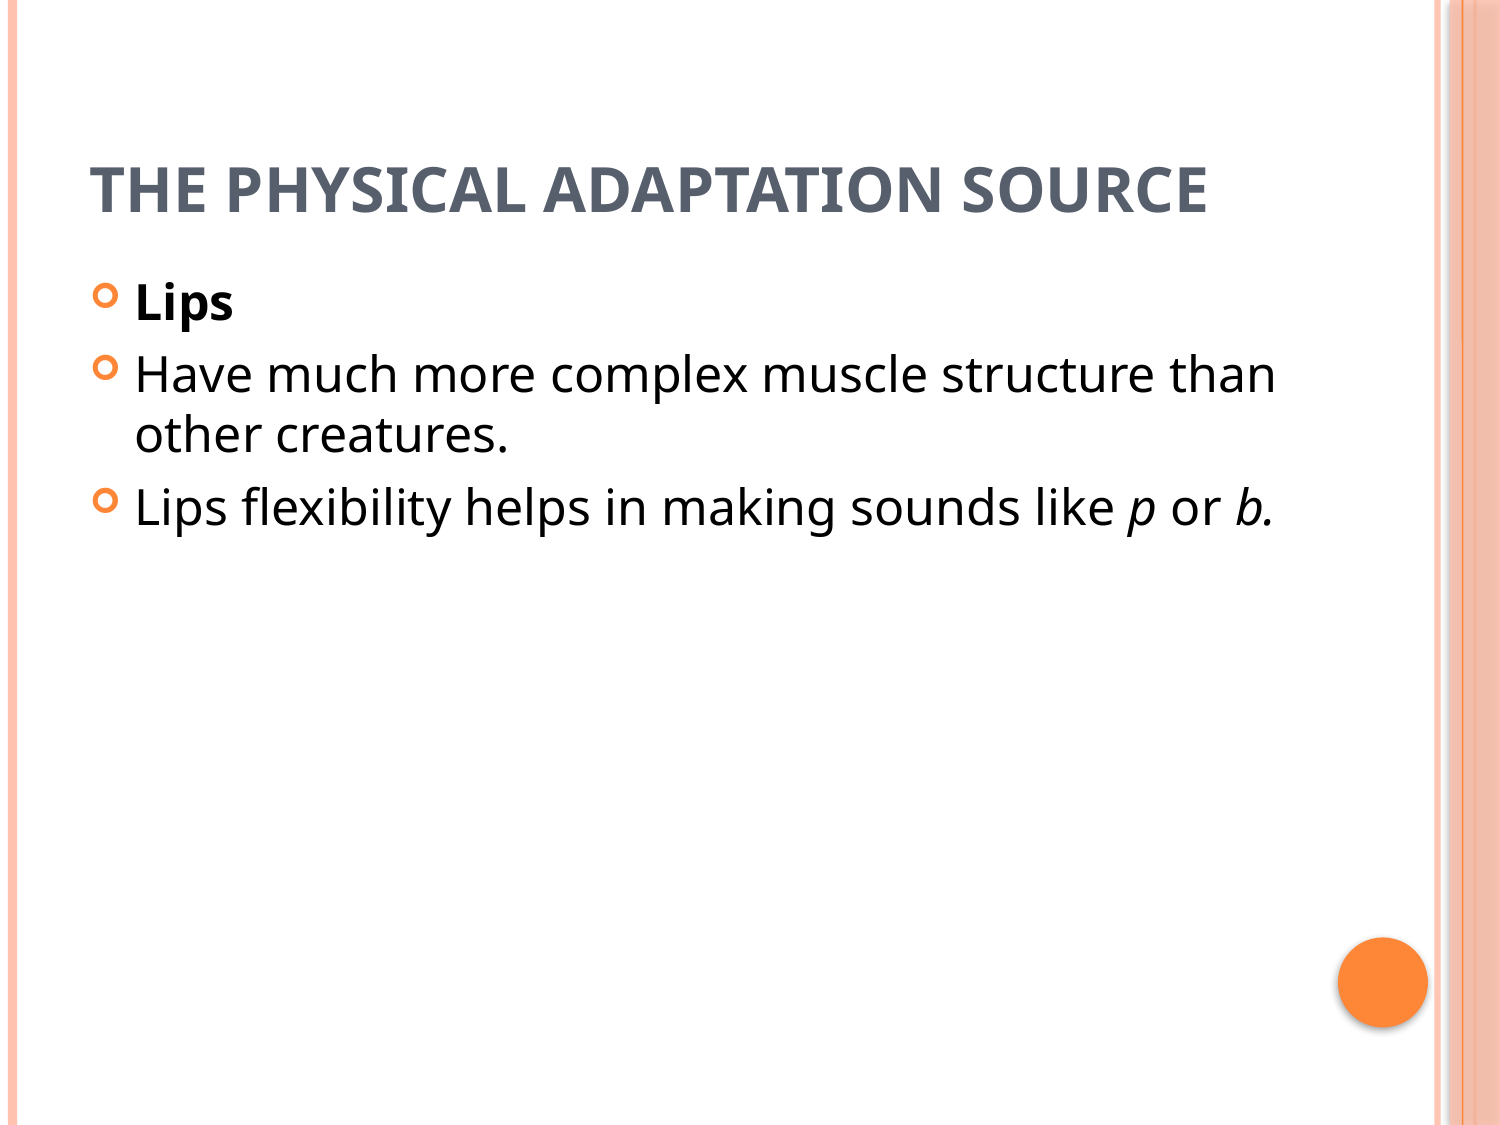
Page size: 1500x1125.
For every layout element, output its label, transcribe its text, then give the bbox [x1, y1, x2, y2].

list Lips Have much more complex muscle structure than other creatures. Lips flexibility helps in making sounds like p or b. [75, 262, 1300, 1062]
title The physical adaptation source [75, 45, 1300, 233]
